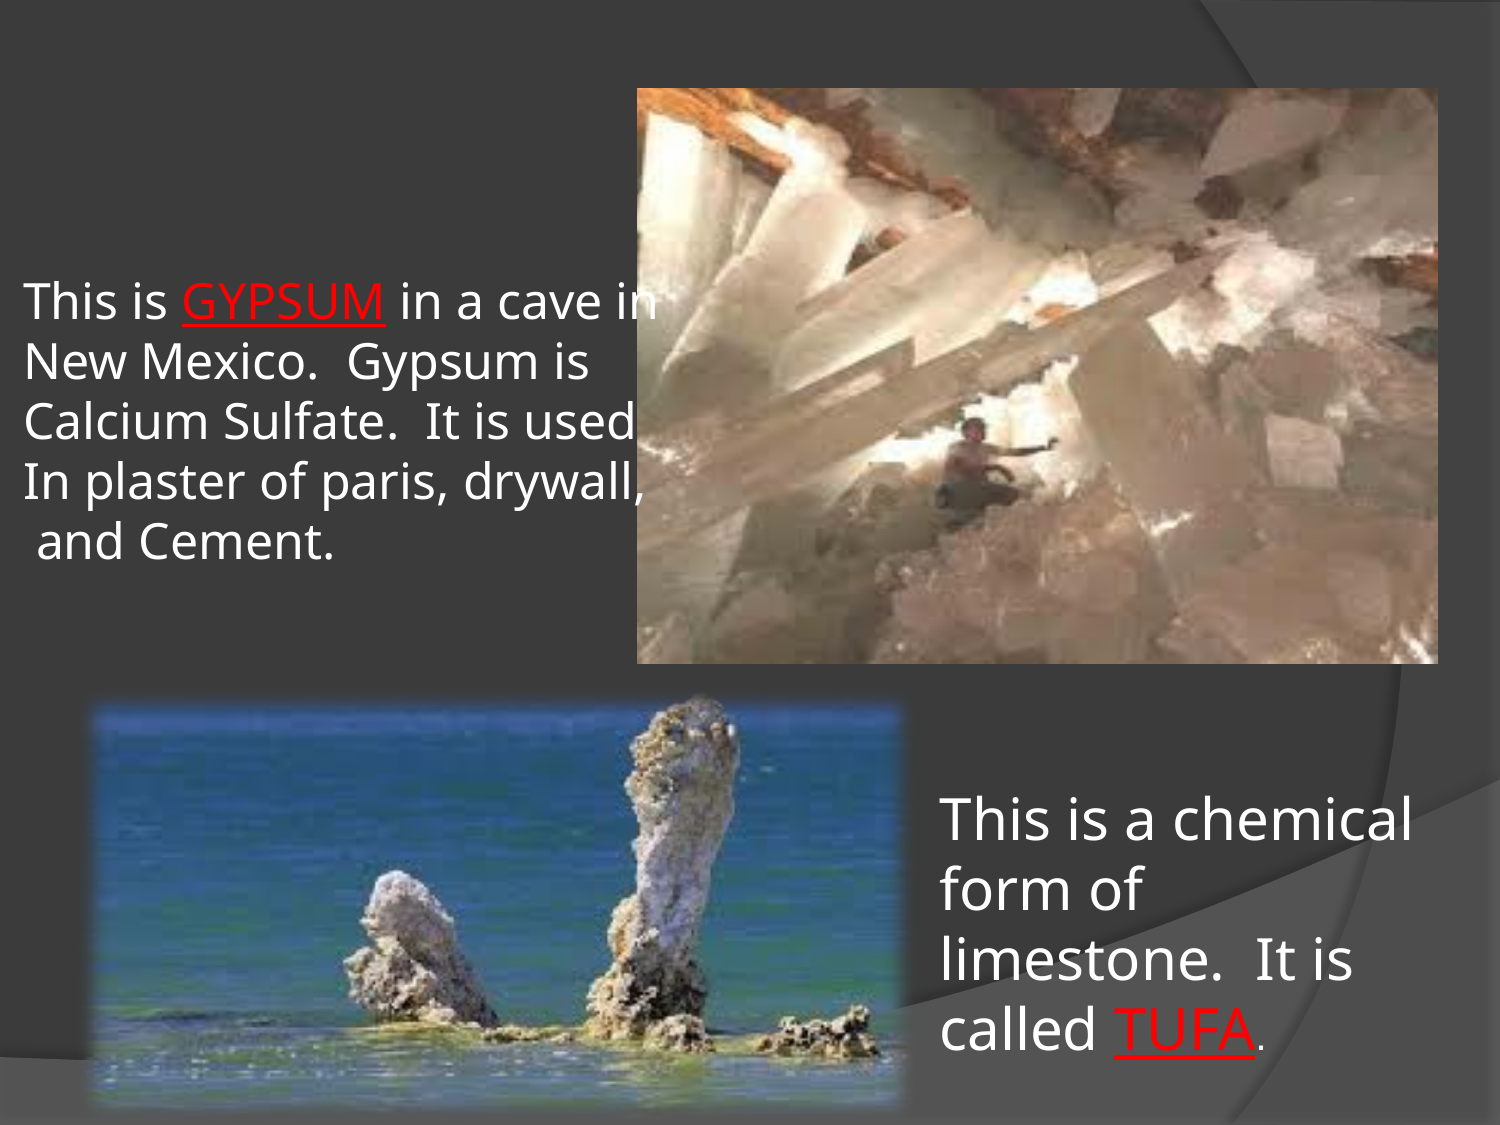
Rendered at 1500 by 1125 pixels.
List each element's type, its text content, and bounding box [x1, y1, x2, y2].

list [74, 687, 918, 1125]
text_box This is a chemical form of limestone. It is called TUFA. [928, 774, 1438, 1070]
picture [637, 87, 1438, 665]
text_box This is GYPSUM in a cave in New Mexico. Gypsum is Calcium Sulfate. It is used In plaster of paris, drywall, and Cement. [8, 262, 628, 578]
